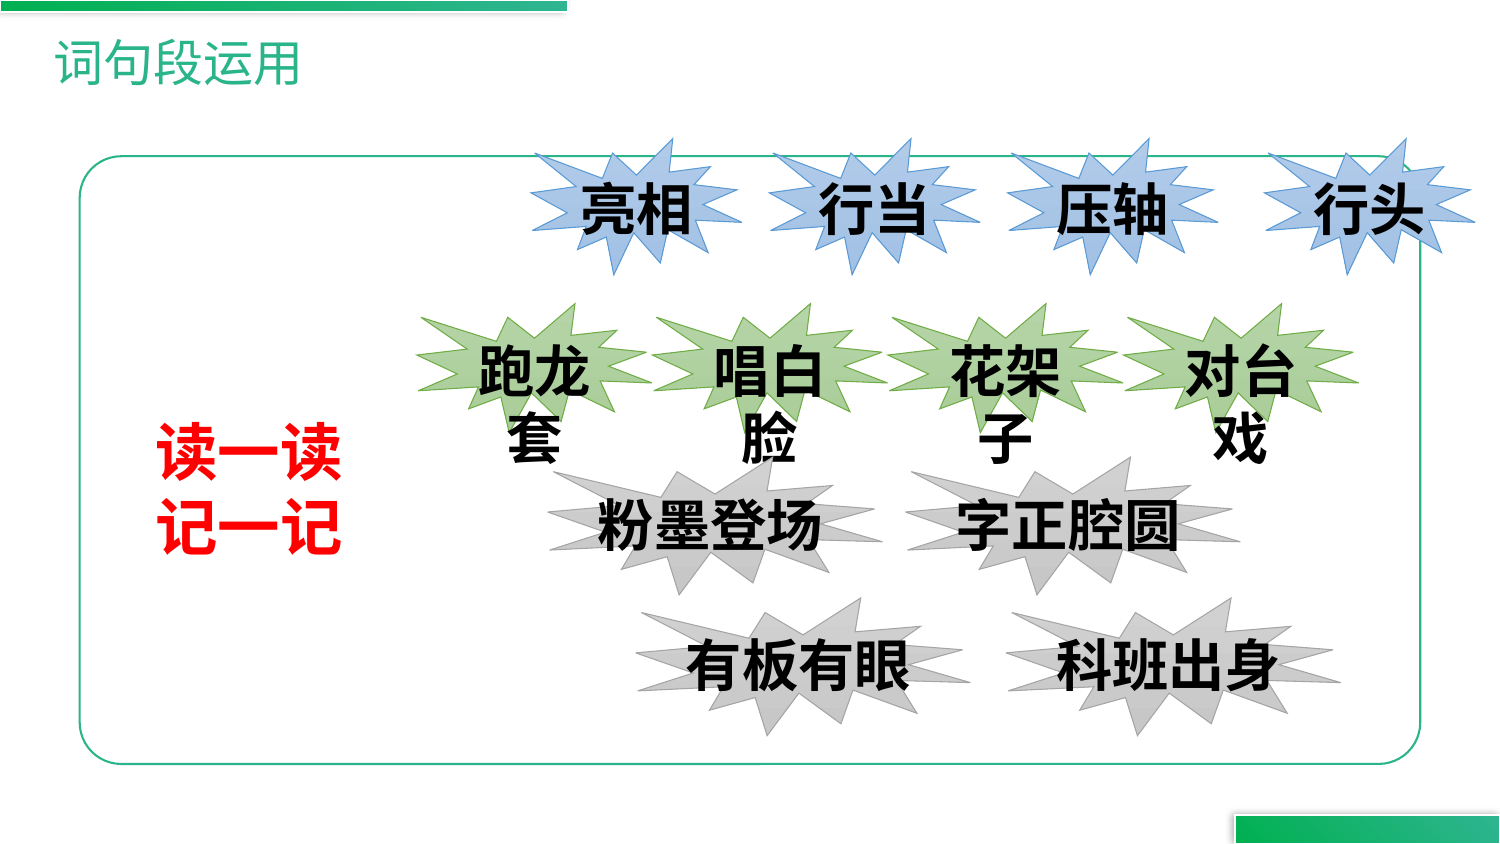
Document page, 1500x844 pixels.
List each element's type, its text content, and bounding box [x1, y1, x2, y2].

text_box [416, 303, 652, 480]
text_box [635, 597, 971, 736]
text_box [1264, 138, 1476, 275]
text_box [1005, 597, 1341, 736]
text_box 读一读 记一记 [143, 407, 355, 569]
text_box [547, 457, 883, 595]
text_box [769, 138, 981, 275]
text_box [1007, 138, 1219, 275]
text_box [652, 303, 887, 480]
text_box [905, 457, 1241, 595]
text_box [1123, 303, 1359, 480]
list 词句段运用 [41, 32, 382, 94]
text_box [887, 303, 1123, 480]
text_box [530, 138, 742, 275]
